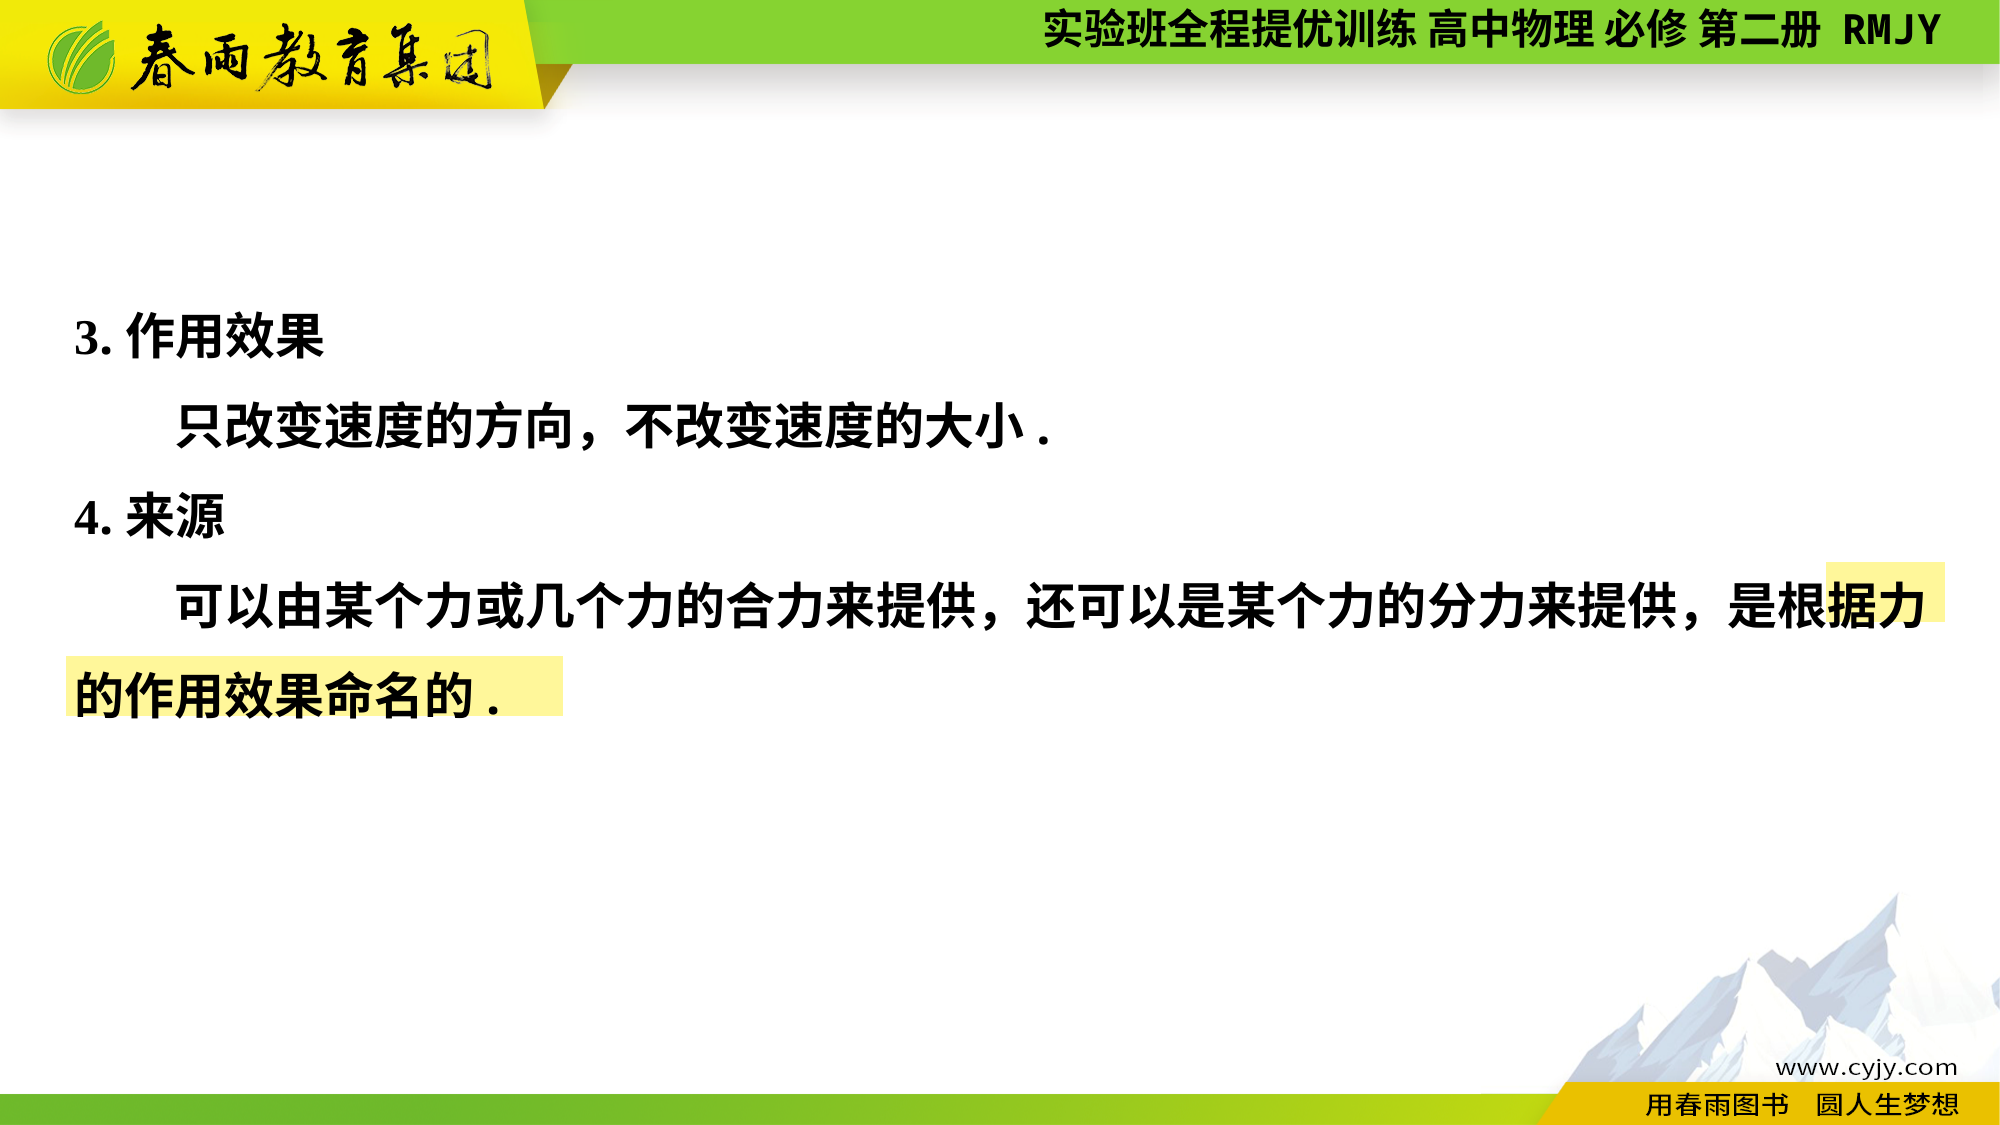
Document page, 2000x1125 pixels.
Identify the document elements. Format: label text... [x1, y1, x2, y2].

list 3.作用效果 只改变速度的方向，不改变速度的大小. 4.来源 可以由某个力或几个力的合力来提供，还可以是某个力的分力来提供，是根据力的作用效果命名的. [59, 267, 1944, 726]
picture [0, 0, 2000, 1125]
